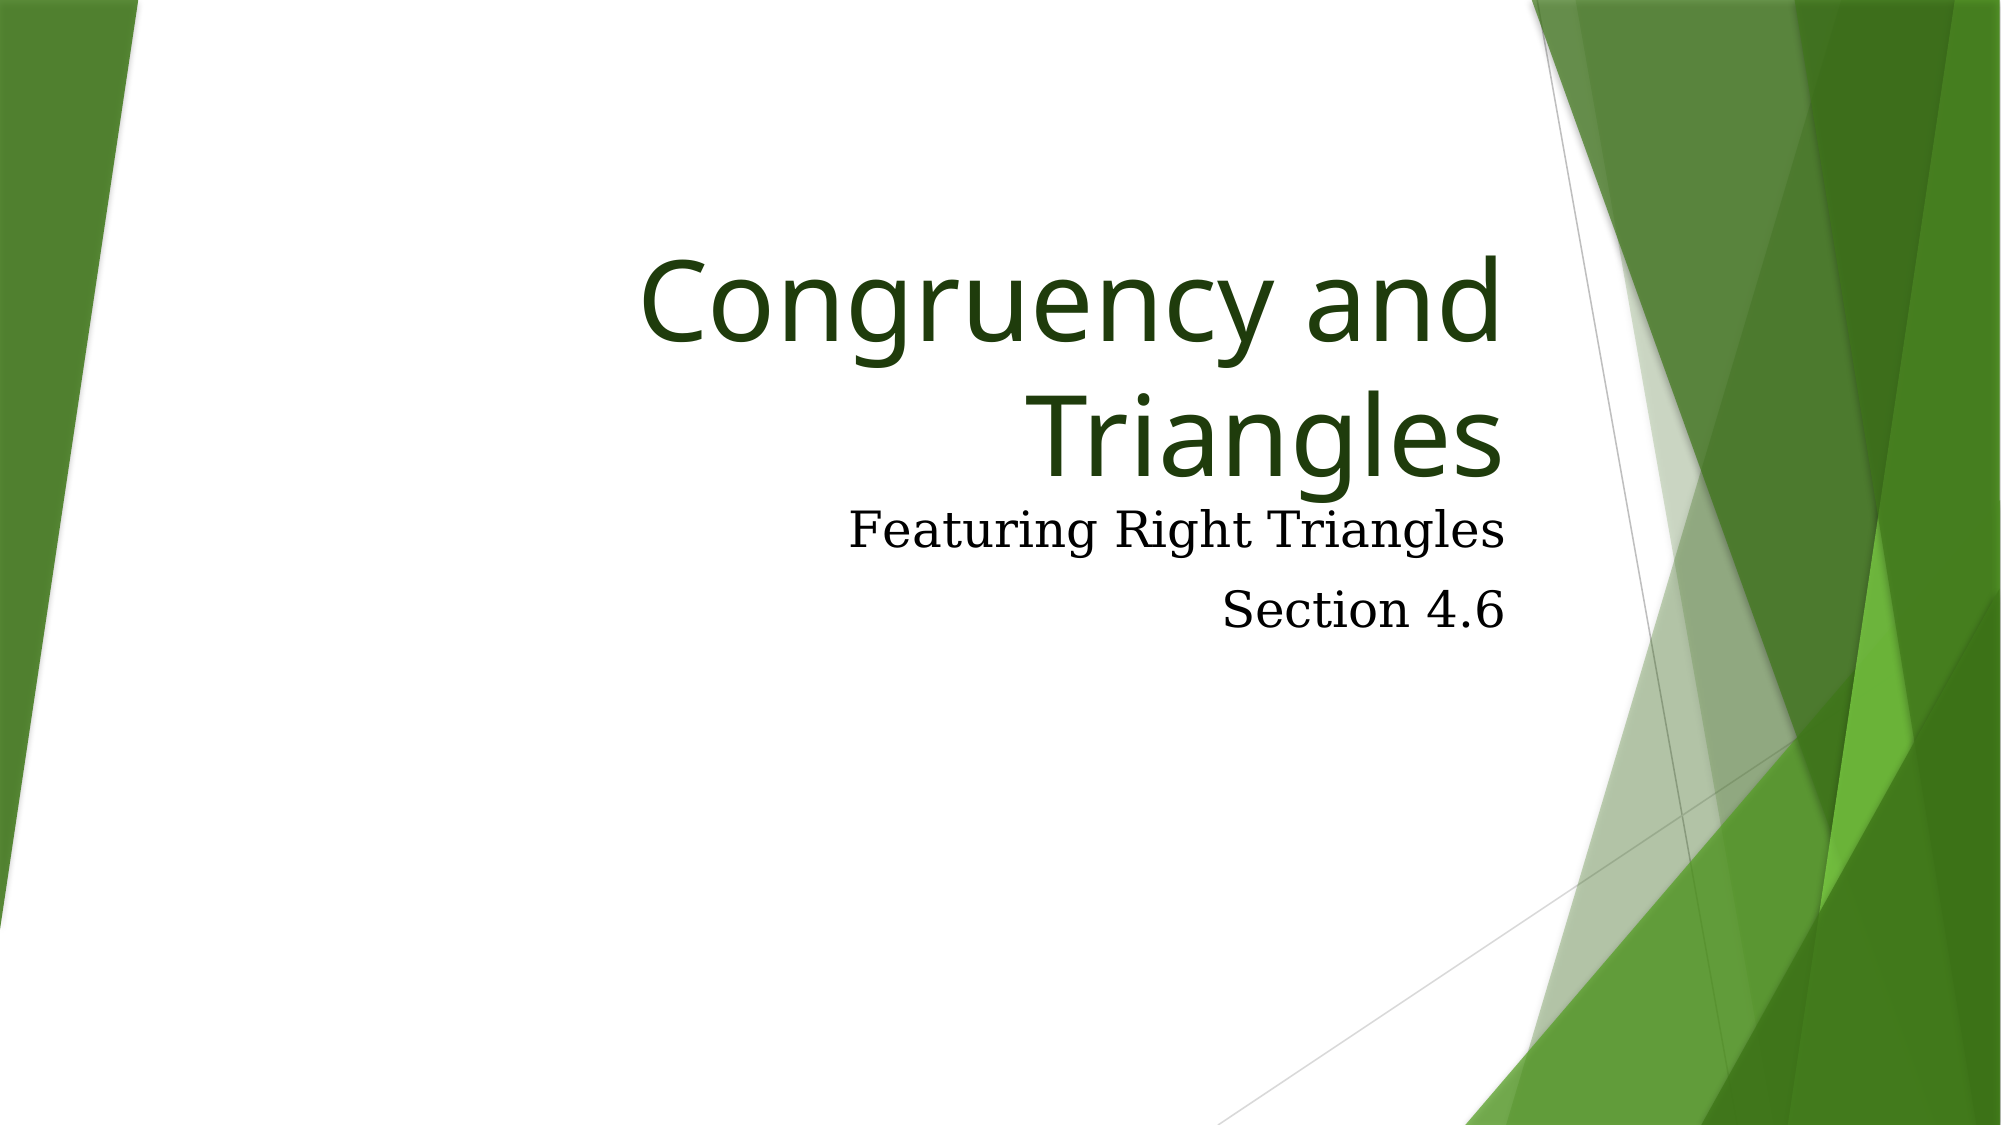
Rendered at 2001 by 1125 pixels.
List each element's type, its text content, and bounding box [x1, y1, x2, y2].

subtitle Featuring Right Triangles Section 4.6 [247, 489, 1522, 670]
title Congruency and Triangles [247, 236, 1522, 489]
